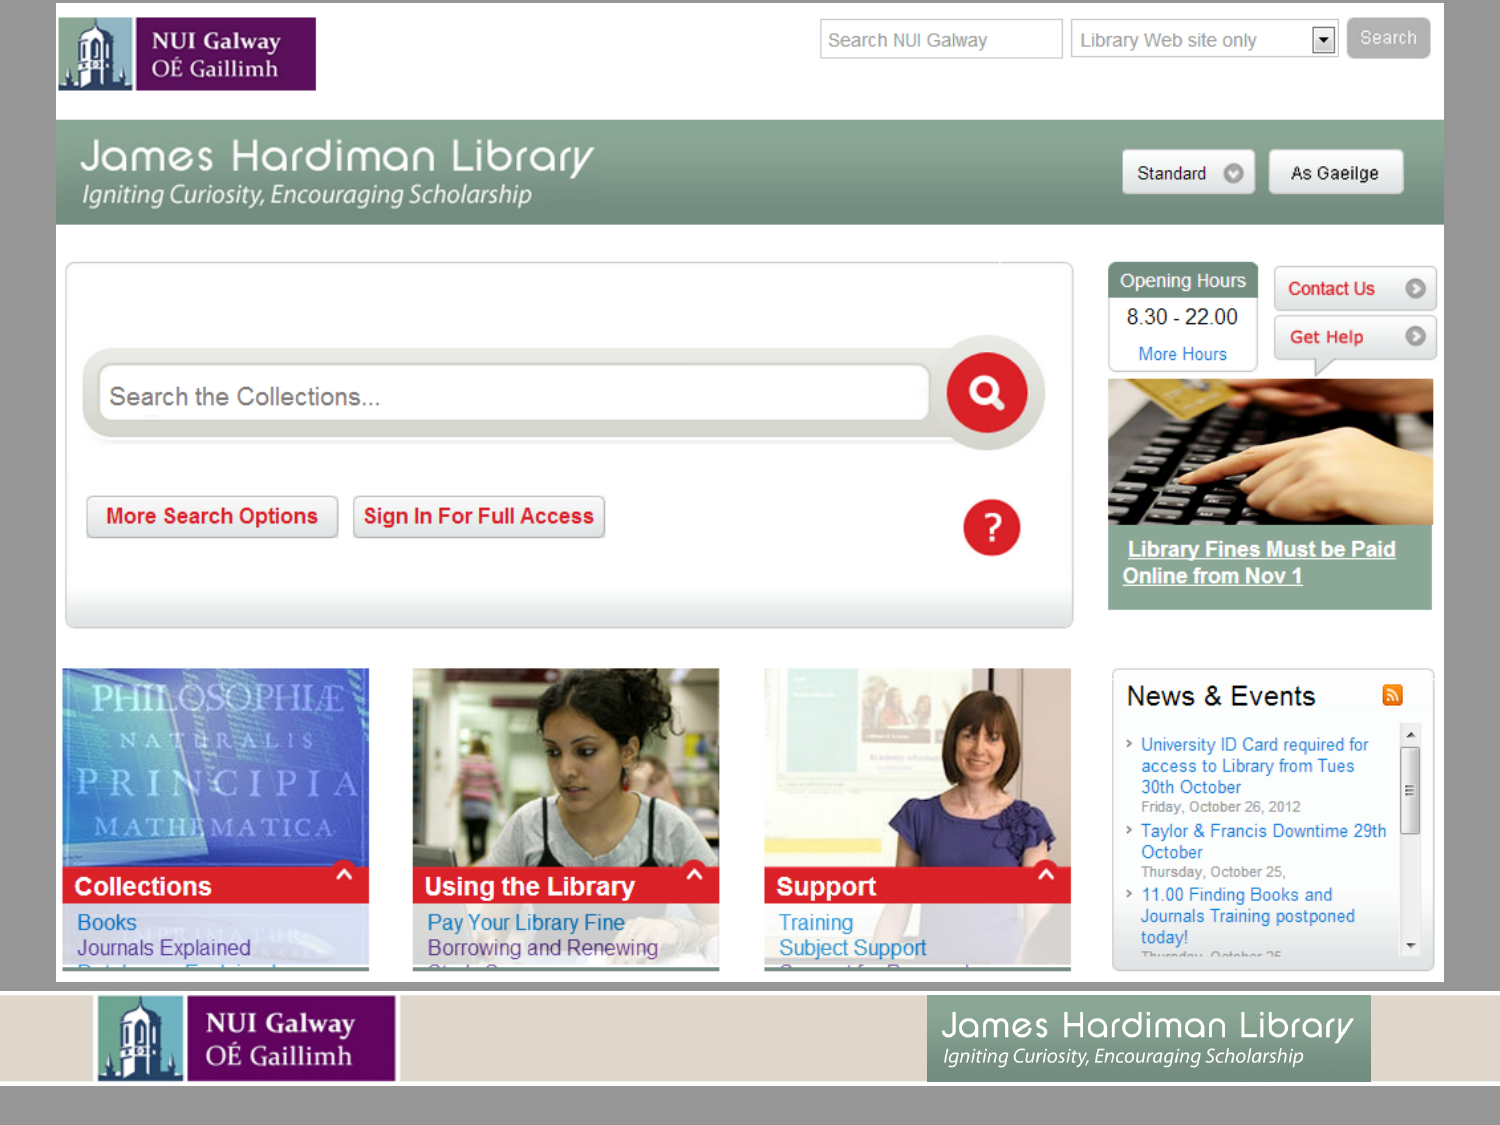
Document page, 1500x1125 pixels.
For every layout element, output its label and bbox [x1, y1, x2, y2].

picture [56, 3, 1445, 982]
picture [0, 991, 1500, 1087]
